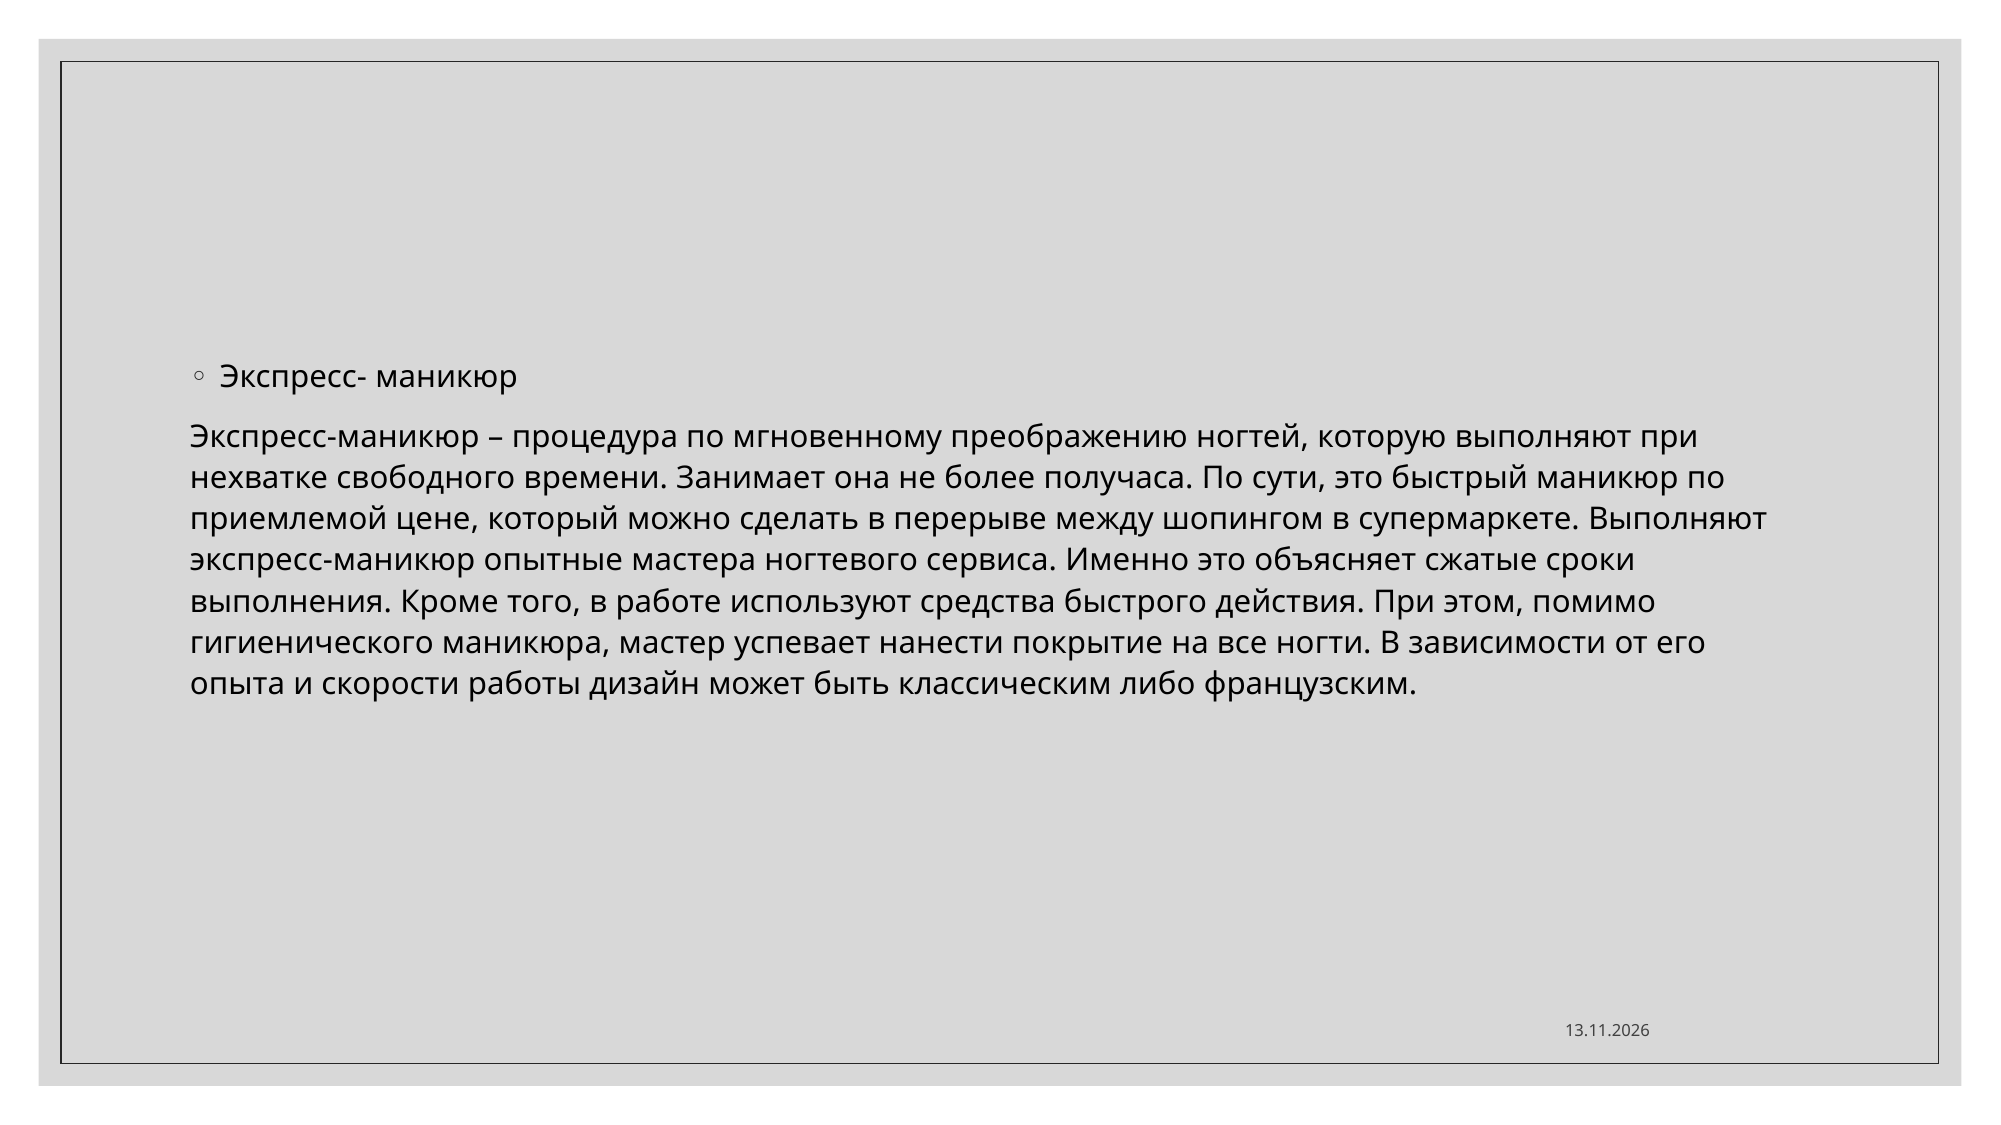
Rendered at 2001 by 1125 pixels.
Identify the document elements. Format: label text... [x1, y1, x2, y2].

list Экспресс- маникюр Экспресс-маникюр – процедура по мгновенному преображению ногтей, которую выполняют при нехватке свободного времени. Занимает она не более получаса. По сути, это быстрый маникюр по приемлемой цене, который можно сделать в перерыве между шопингом в супермаркете. Выполняют экспресс-маникюр опытные мастера ногтевого сервиса. Именно это объясняет сжатые сроки выполнения. Кроме того, в работе используют средства быстрого действия. При этом, помимо гигиенического маникюра, мастер успевает нанести покрытие на все ногти. В зависимости от его опыта и скорости работы дизайн может быть классическим либо французским. [174, 345, 1825, 977]
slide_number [1190, 990, 1665, 1050]
